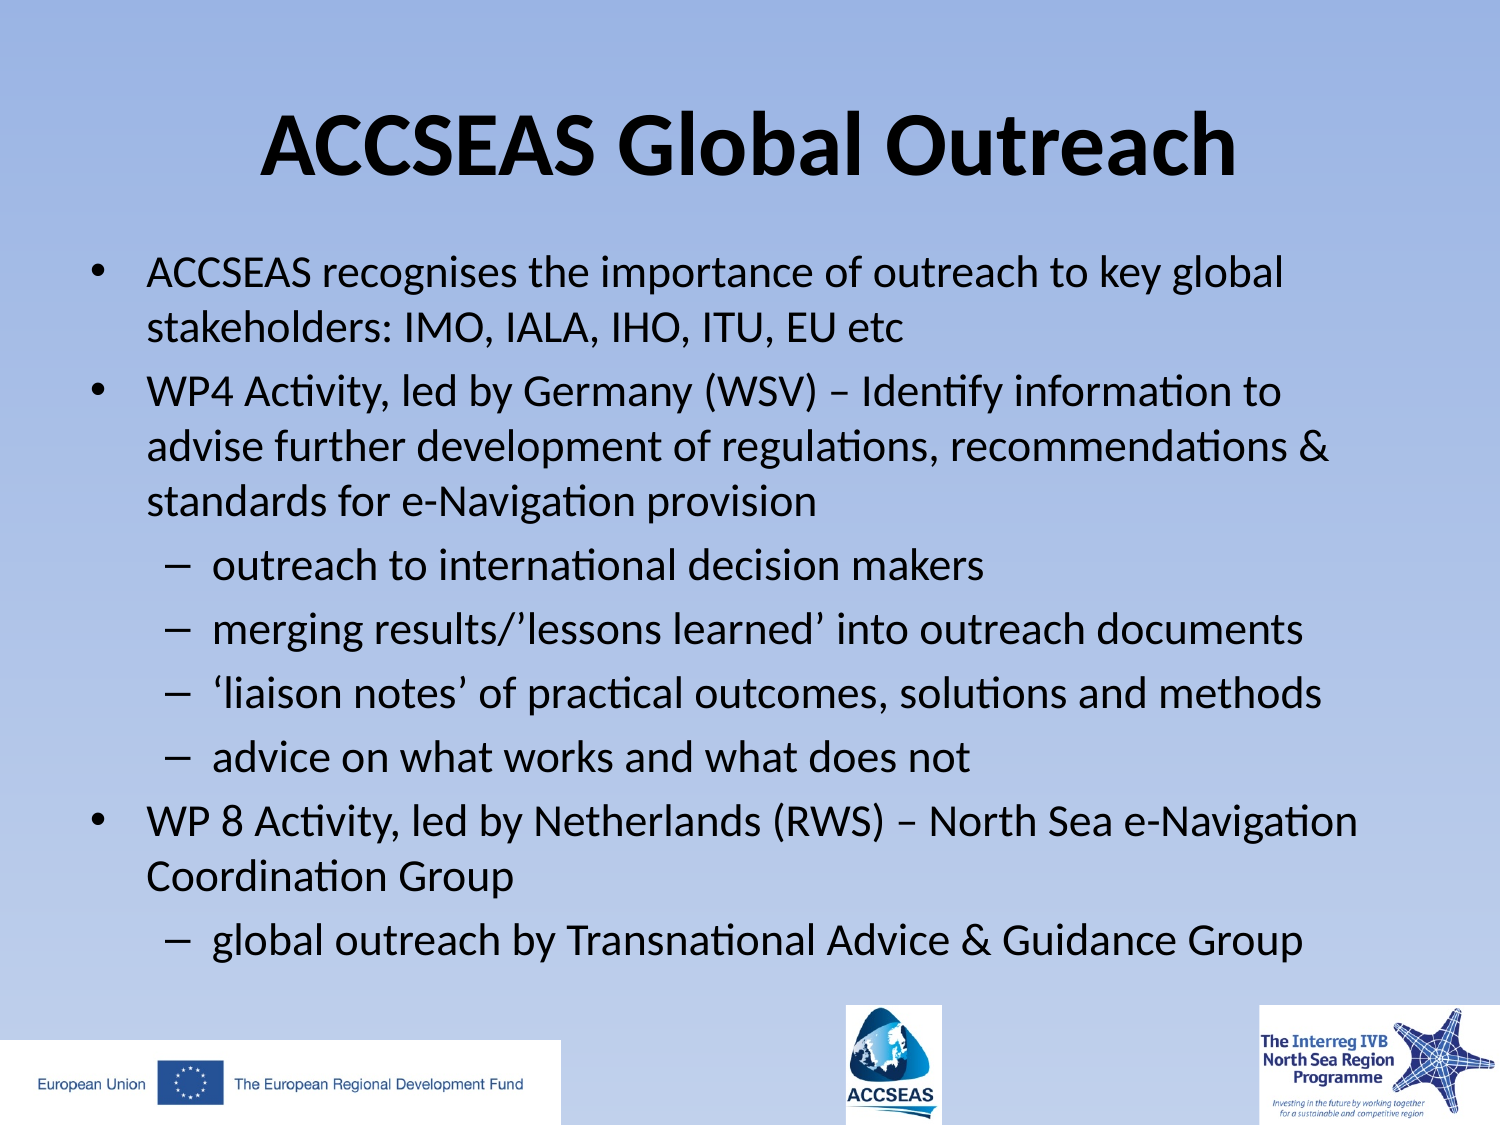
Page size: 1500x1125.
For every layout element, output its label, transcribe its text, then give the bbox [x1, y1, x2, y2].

list ACCSEAS recognises the importance of outreach to key global stakeholders: IMO, IALA, IHO, ITU, EU etc WP4 Activity, led by Germany (WSV) – Identify information to advise further development of regulations, recommendations & standards for e-Navigation provision outreach to international decision makers merging results/’lessons learned’ into outreach documents ‘liaison notes’ of practical outcomes, solutions and methods advice on what works and what does not WP 8 Activity, led by Netherlands (RWS) – North Sea e-Navigation Coordination Group global outreach by Transnational Advice & Guidance Group [75, 234, 1425, 1008]
picture [1259, 1005, 1500, 1125]
picture [0, 1040, 561, 1125]
title ACCSEAS Global Outreach [75, 45, 1425, 233]
picture [845, 1008, 942, 1125]
